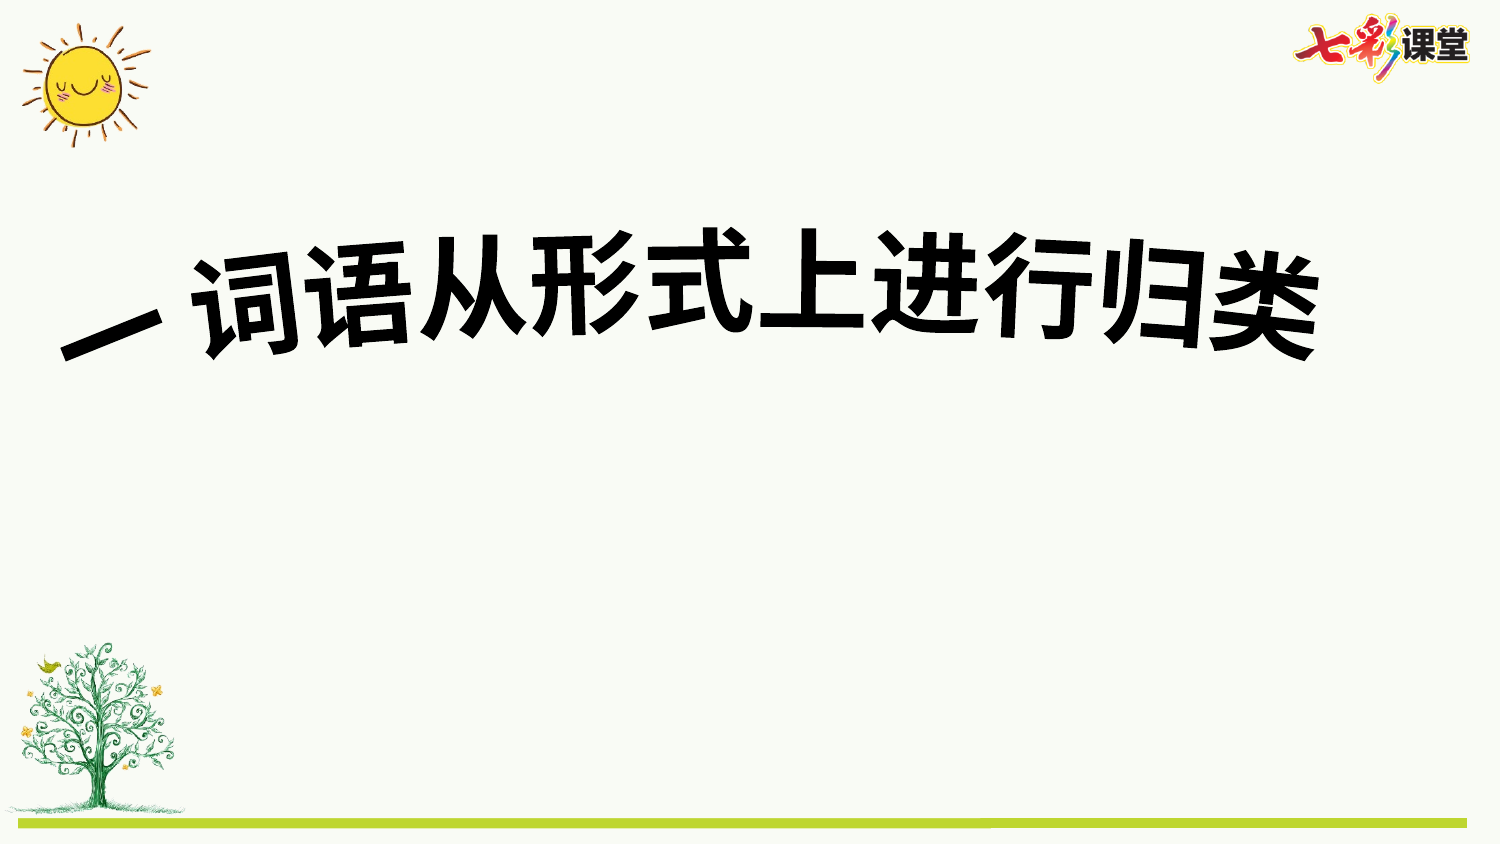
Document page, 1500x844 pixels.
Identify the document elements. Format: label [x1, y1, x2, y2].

picture [1291, 9, 1472, 87]
picture [0, 0, 173, 172]
picture [0, 608, 1467, 844]
